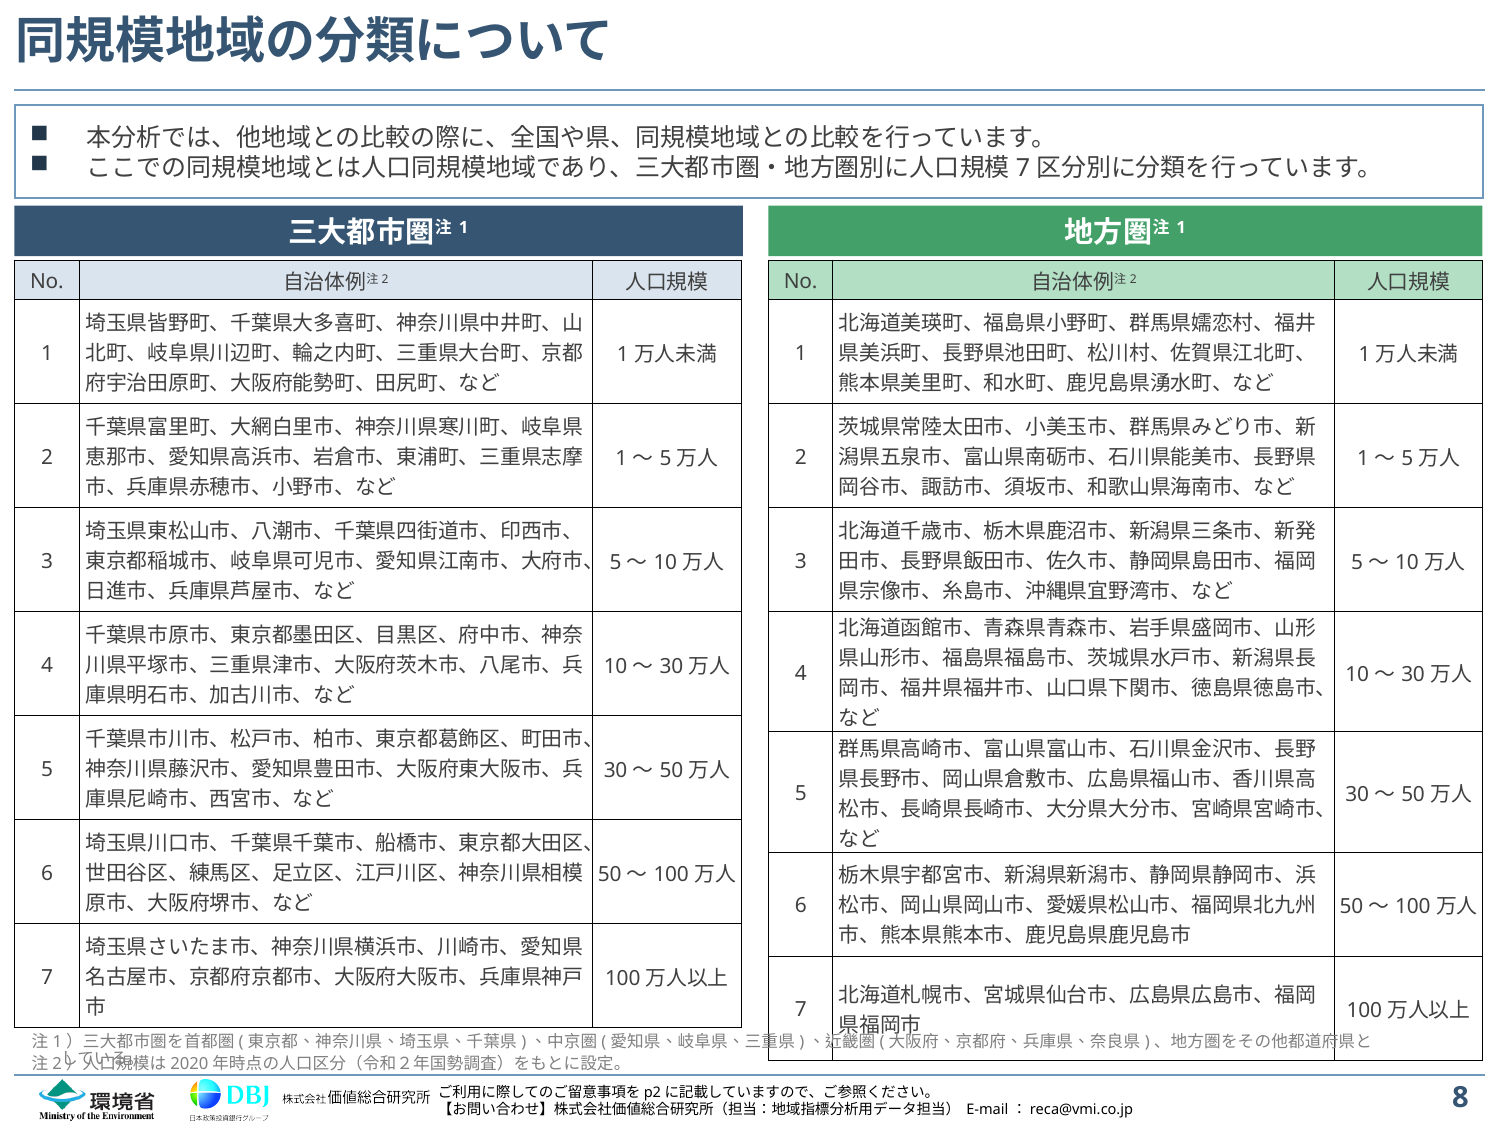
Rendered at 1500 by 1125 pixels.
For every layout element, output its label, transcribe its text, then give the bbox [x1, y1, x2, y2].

table_cell 1万人未満 [593, 300, 741, 403]
text_box 本分析では、他地域との比較の際に、全国や県、同規模地域との比較を行っています。 ここでの同規模地域とは人口同規模地域であり、三大都市圏・地方圏別に人口規模7区分別に分類を行っています。 [15, 105, 1484, 198]
text_box 地方圏注1 [768, 205, 1483, 257]
table_cell 栃木県宇都宮市、新潟県新潟市、静岡県静岡市、浜松市、岡山県岡山市、愛媛県松山市、福岡県北九州市、熊本県熊本市、鹿児島県鹿児島市 [833, 853, 1334, 956]
table_cell 3 [769, 508, 832, 611]
table_cell 6 [15, 820, 79, 923]
table_cell 10～30万人 [593, 612, 741, 715]
table_cell 3 [15, 508, 79, 611]
table_cell 茨城県常陸太田市、小美玉市、群馬県みどり市、新潟県五泉市、富山県南砺市、石川県能美市、長野県岡谷市、諏訪市、須坂市、和歌山県海南市、など [833, 404, 1334, 507]
slide_number 8 [1427, 1070, 1493, 1112]
table_header 人口規模 [1335, 261, 1482, 299]
table_cell 5～10万人 [593, 508, 741, 611]
table_header No. [769, 261, 832, 299]
title 同規模地域の分類について [0, 0, 1500, 87]
table_cell 北海道札幌市、宮城県仙台市、広島県広島市、福岡県福岡市 [833, 957, 1334, 1028]
table_header 人口規模 [593, 261, 741, 299]
table_cell 埼玉県さいたま市、神奈川県横浜市、川崎市、愛知県名古屋市、京都府京都市、大阪府大阪市、兵庫県神戸市 [80, 924, 592, 1027]
table_cell 北海道函館市、青森県青森市、岩手県盛岡市、山形県山形市、福島県福島市、茨城県水戸市、新潟県長岡市、福井県福井市、山口県下関市、徳島県徳島市、など [833, 612, 1334, 731]
table_cell 千葉県市原市、東京都墨田区、目黒区、府中市、神奈川県平塚市、三重県津市、大阪府茨木市、八尾市、兵庫県明石市、加古川市、など [80, 612, 592, 715]
table_cell 100万人以上 [1335, 957, 1482, 1060]
picture [186, 1079, 434, 1125]
table_cell 1～5万人 [1335, 404, 1482, 507]
picture [36, 1079, 157, 1124]
table_cell 1万人未満 [1335, 300, 1482, 403]
text_box 三大都市圏注1 [14, 205, 743, 257]
table_cell 2 [15, 404, 79, 507]
table_cell 5 [15, 716, 79, 819]
table_cell 7 [15, 924, 79, 1027]
table_cell 7 [769, 957, 832, 1028]
table_cell 千葉県市川市、松戸市、柏市、東京都葛飾区、町田市、神奈川県藤沢市、愛知県豊田市、大阪府東大阪市、兵庫県尼崎市、西宮市、など [80, 716, 592, 819]
table_cell 2 [769, 404, 832, 507]
table_cell 北海道千歳市、栃木県鹿沼市、新潟県三条市、新発田市、長野県飯田市、佐久市、静岡県島田市、福岡県宗像市、糸島市、沖縄県宜野湾市、など [833, 508, 1334, 611]
table_cell 6 [769, 853, 832, 956]
table_cell 埼玉県皆野町、千葉県大多喜町、神奈川県中井町、山北町、岐阜県川辺町、輪之内町、三重県大台町、京都府宇治田原町、大阪府能勢町、田尻町、など [80, 300, 592, 403]
table_header No. [15, 261, 79, 299]
table_header 自治体例注2 [80, 261, 592, 299]
table_cell 5～10万人 [1335, 508, 1482, 611]
table_cell 10～30万人 [1335, 612, 1482, 731]
table_cell 群馬県高崎市、富山県富山市、石川県金沢市、長野県長野市、岡山県倉敷市、広島県福山市、香川県高松市、長崎県長崎市、大分県大分市、宮崎県宮崎市、など [833, 732, 1334, 852]
text_box 注2）人口規模は2020年時点の人口区分（令和２年国勢調査）をもとに設定。 [25, 1074, 930, 1079]
table_cell 50～100万人 [593, 820, 741, 923]
table_cell 北海道美瑛町、福島県小野町、群馬県嬬恋村、福井県美浜町、長野県池田町、松川村、佐賀県江北町、熊本県美里町、和水町、鹿児島県湧水町、など [833, 300, 1334, 403]
table_cell 5 [769, 732, 832, 852]
table_cell 1～5万人 [593, 404, 741, 507]
table_cell 埼玉県東松山市、八潮市、千葉県四街道市、印西市、東京都稲城市、岐阜県可児市、愛知県江南市、大府市、日進市、兵庫県芦屋市、など [80, 508, 592, 611]
text_box 注1）三大都市圏を首都圏(東京都、神奈川県、埼玉県、千葉県)、中京圏(愛知県、岐阜県、三重県)、近畿圏(大阪府、京都府、兵庫県、奈良県)、地方圏をその他都道府県としている。 [25, 1028, 1378, 1074]
table_cell 30～50万人 [593, 716, 741, 819]
table_header 自治体例注2 [833, 261, 1334, 299]
table_cell 4 [769, 612, 832, 731]
table_cell 千葉県富里町、大網白里市、神奈川県寒川町、岐阜県恵那市、愛知県高浜市、岩倉市、東浦町、三重県志摩市、兵庫県赤穂市、小野市、など [80, 404, 592, 507]
table_cell 4 [15, 612, 79, 715]
table_cell 埼玉県川口市、千葉県千葉市、船橋市、東京都大田区、世田谷区、練馬区、足立区、江戸川区、神奈川県相模原市、大阪府堺市、など [80, 820, 592, 923]
table_cell 50～100万人 [1335, 853, 1482, 956]
table_cell 30～50万人 [1335, 732, 1482, 852]
table_cell 1 [15, 300, 79, 403]
table_cell 1 [769, 300, 832, 403]
table_cell 100万人以上 [593, 924, 741, 1027]
